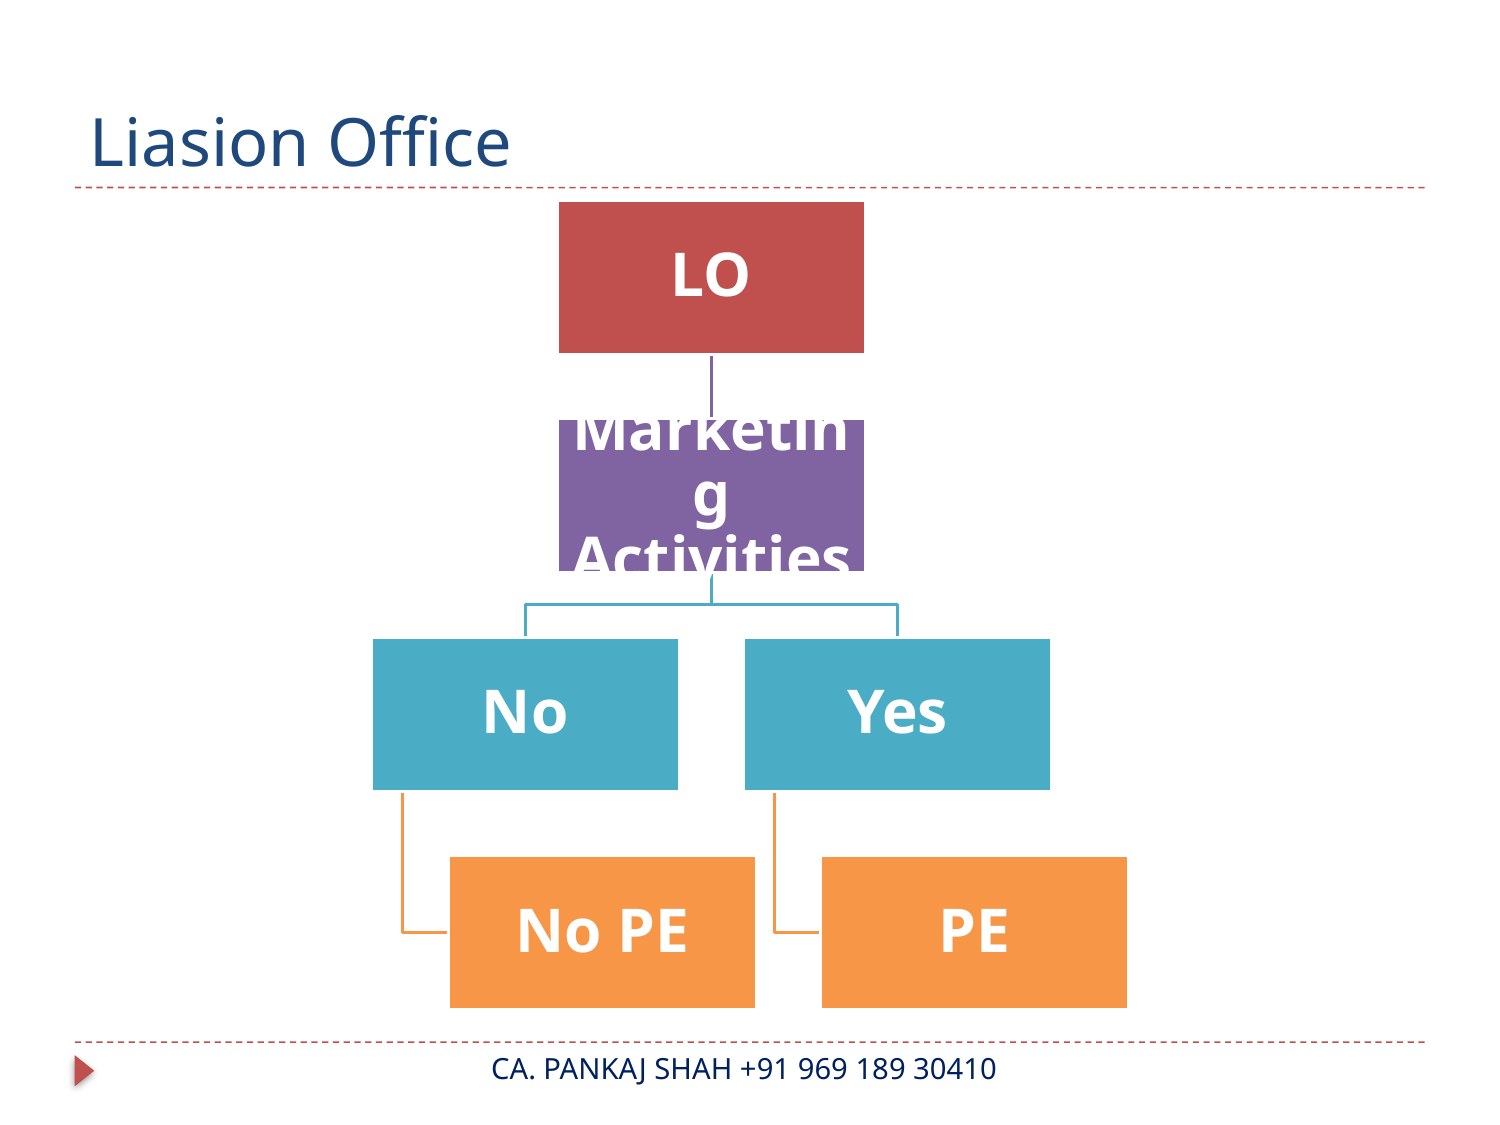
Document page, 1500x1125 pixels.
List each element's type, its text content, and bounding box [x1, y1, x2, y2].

title Liasion Office [75, 24, 1425, 188]
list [74, 199, 1426, 1011]
text_box CA. PANKAJ SHAH +91 969 189 30410 [210, 1042, 1278, 1093]
